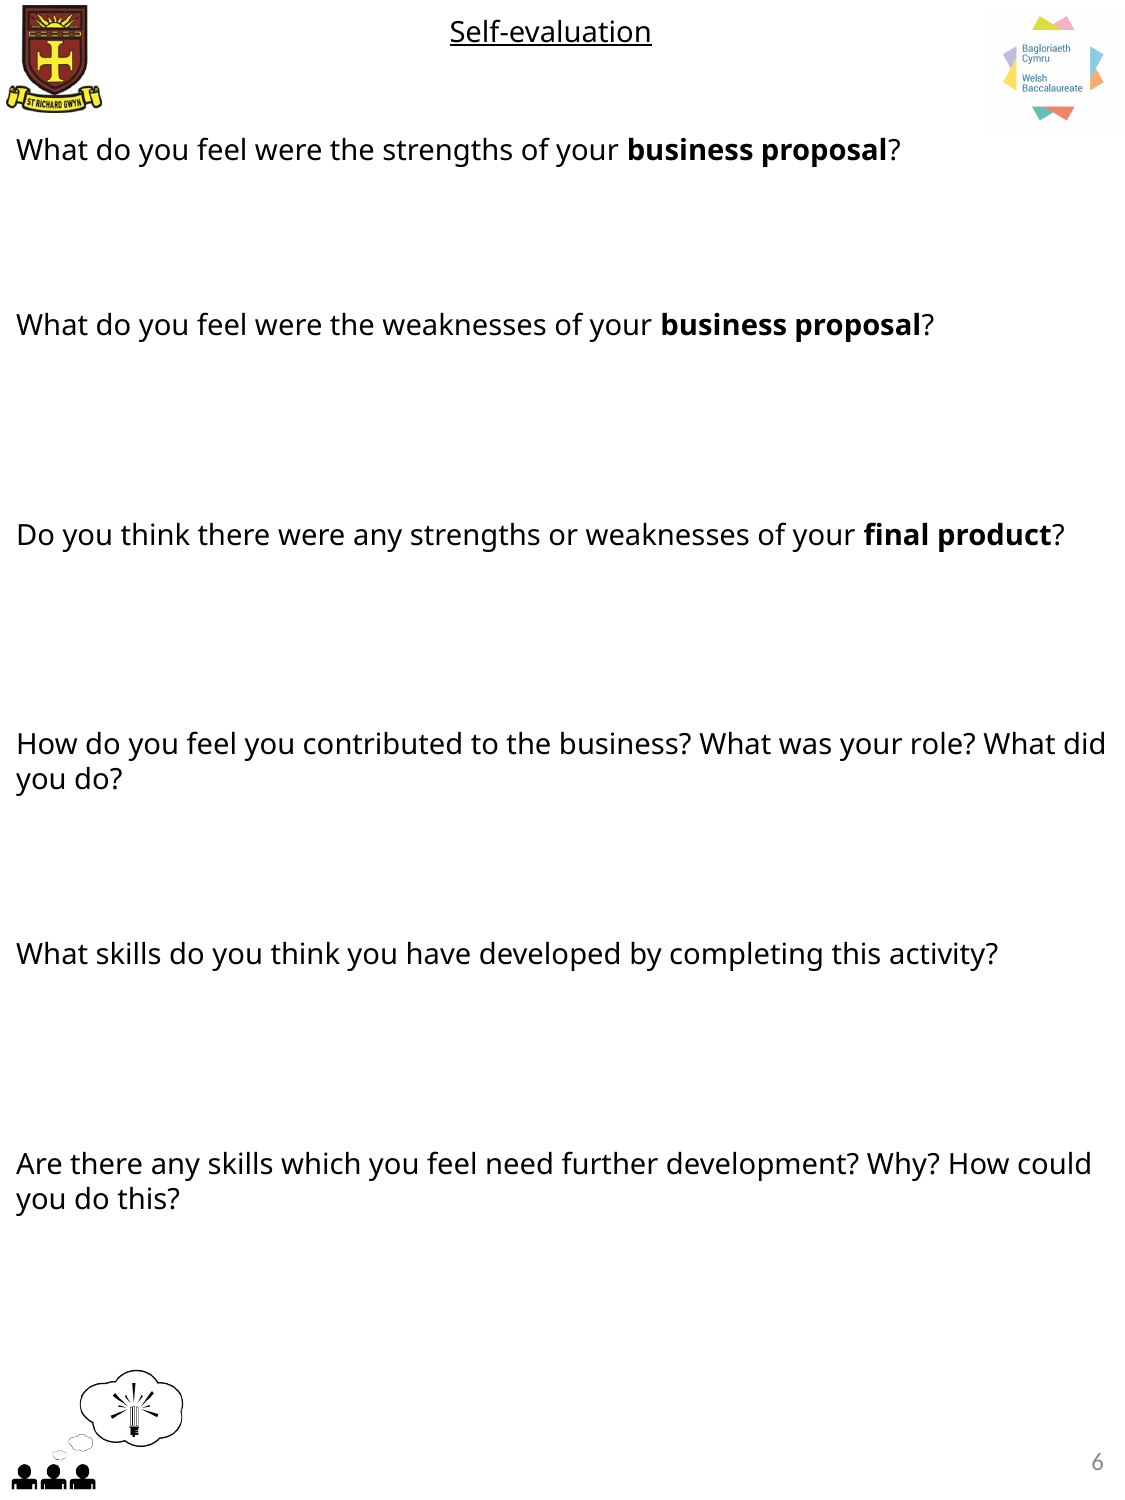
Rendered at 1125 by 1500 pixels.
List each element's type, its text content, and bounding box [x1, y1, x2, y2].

picture [987, 7, 1125, 136]
text_box What do you feel were the strengths of your business proposal? What do you feel were the weaknesses of your business proposal? Do you think there were any strengths or weaknesses of your final product? How do you feel you contributed to the business? What was your role? What did you do? What skills do you think you have developed by completing this activity? Are there any skills which you feel need further development? Why? How could you do this? [1, 123, 1125, 1328]
picture [9, 1365, 196, 1491]
picture [6, 5, 102, 113]
slide_number 6 [856, 1420, 1119, 1500]
text_box Self-evaluation [103, 5, 988, 56]
